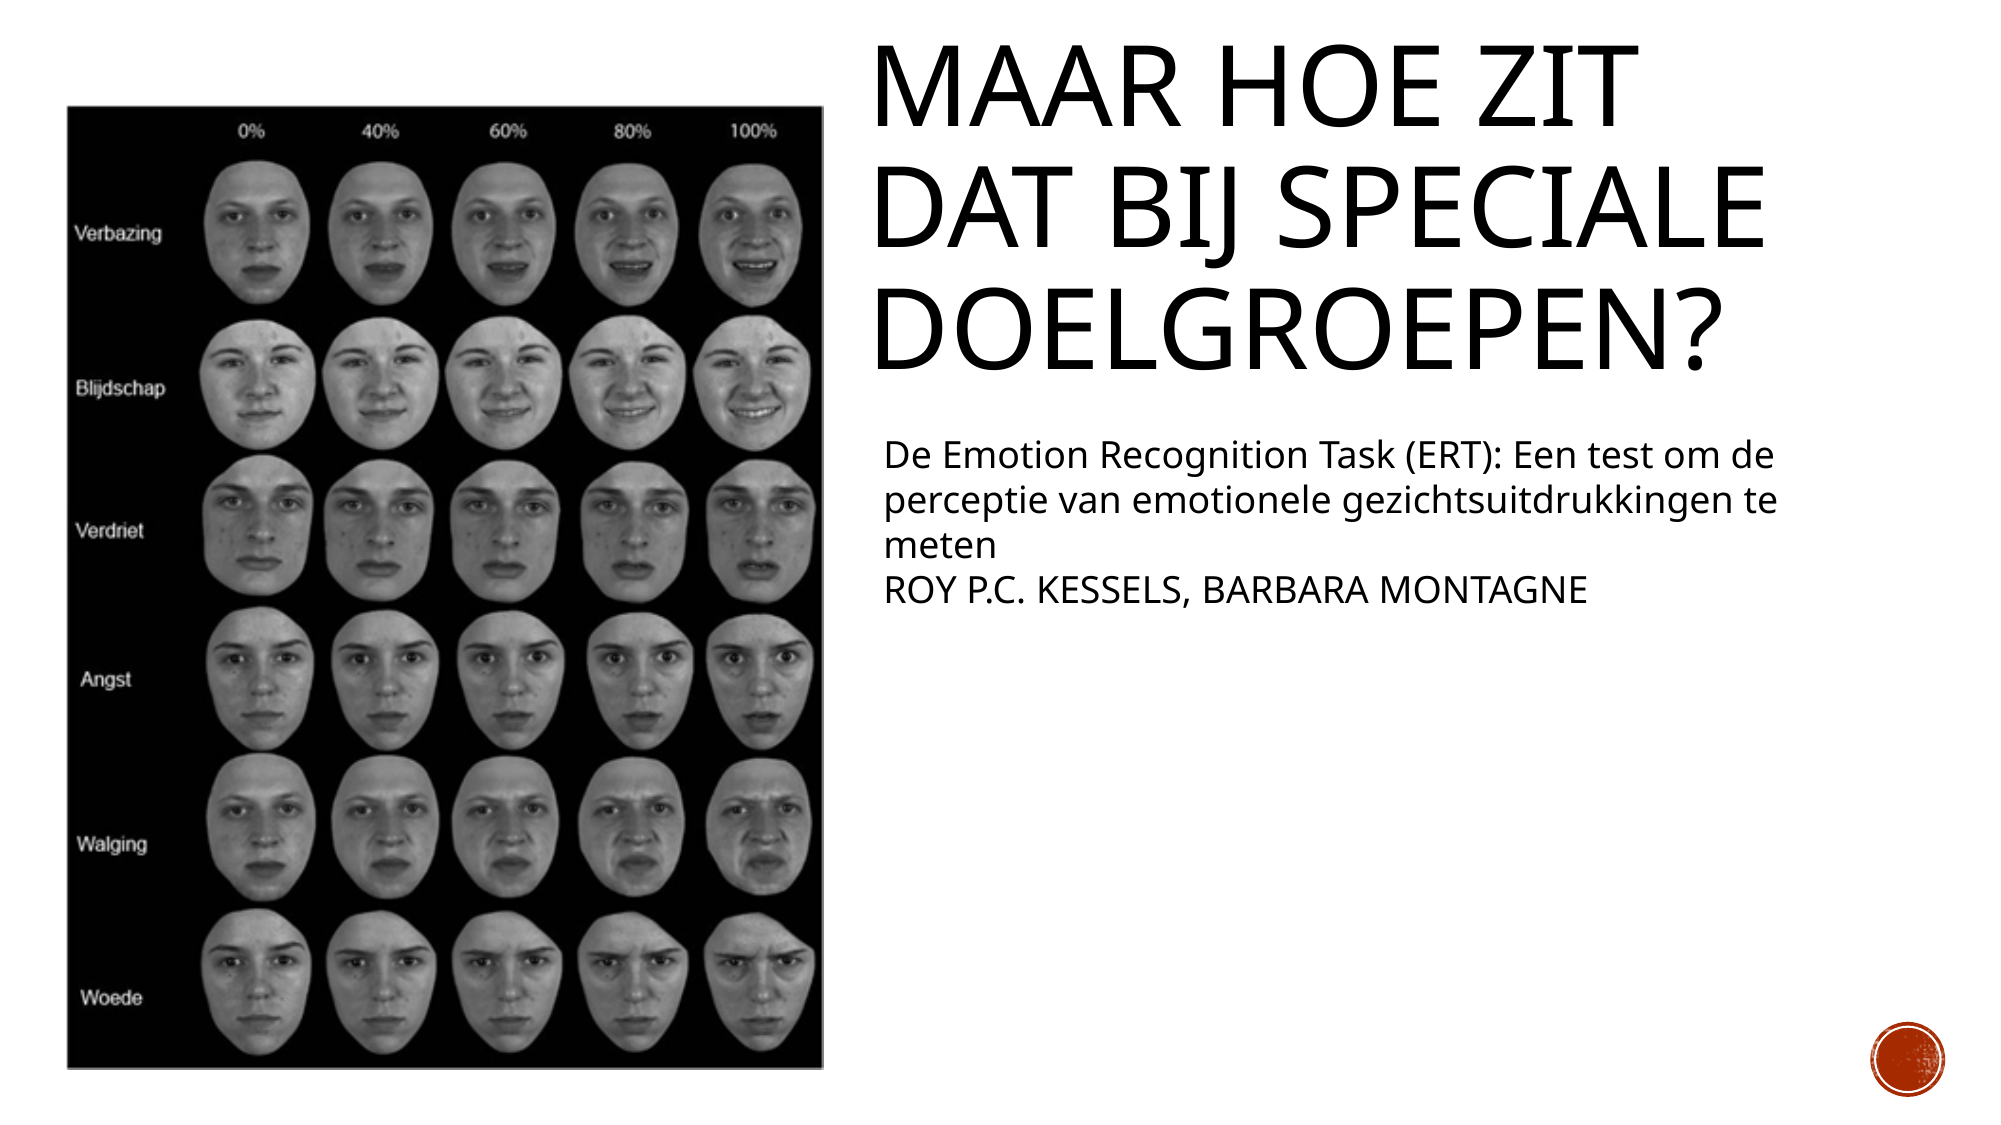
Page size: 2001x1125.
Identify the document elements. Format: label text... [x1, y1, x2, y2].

picture [66, 105, 824, 1070]
title Maar hoe zit dat bij speciale doelgroepen? [852, 79, 1826, 344]
text_box De Emotion Recognition Task (ERT): Een test om de perceptie van emotionele gezichtsuitdrukkingen te meten ROY P.C. KESSELS, BARBARA MONTAGNE [868, 423, 1869, 618]
